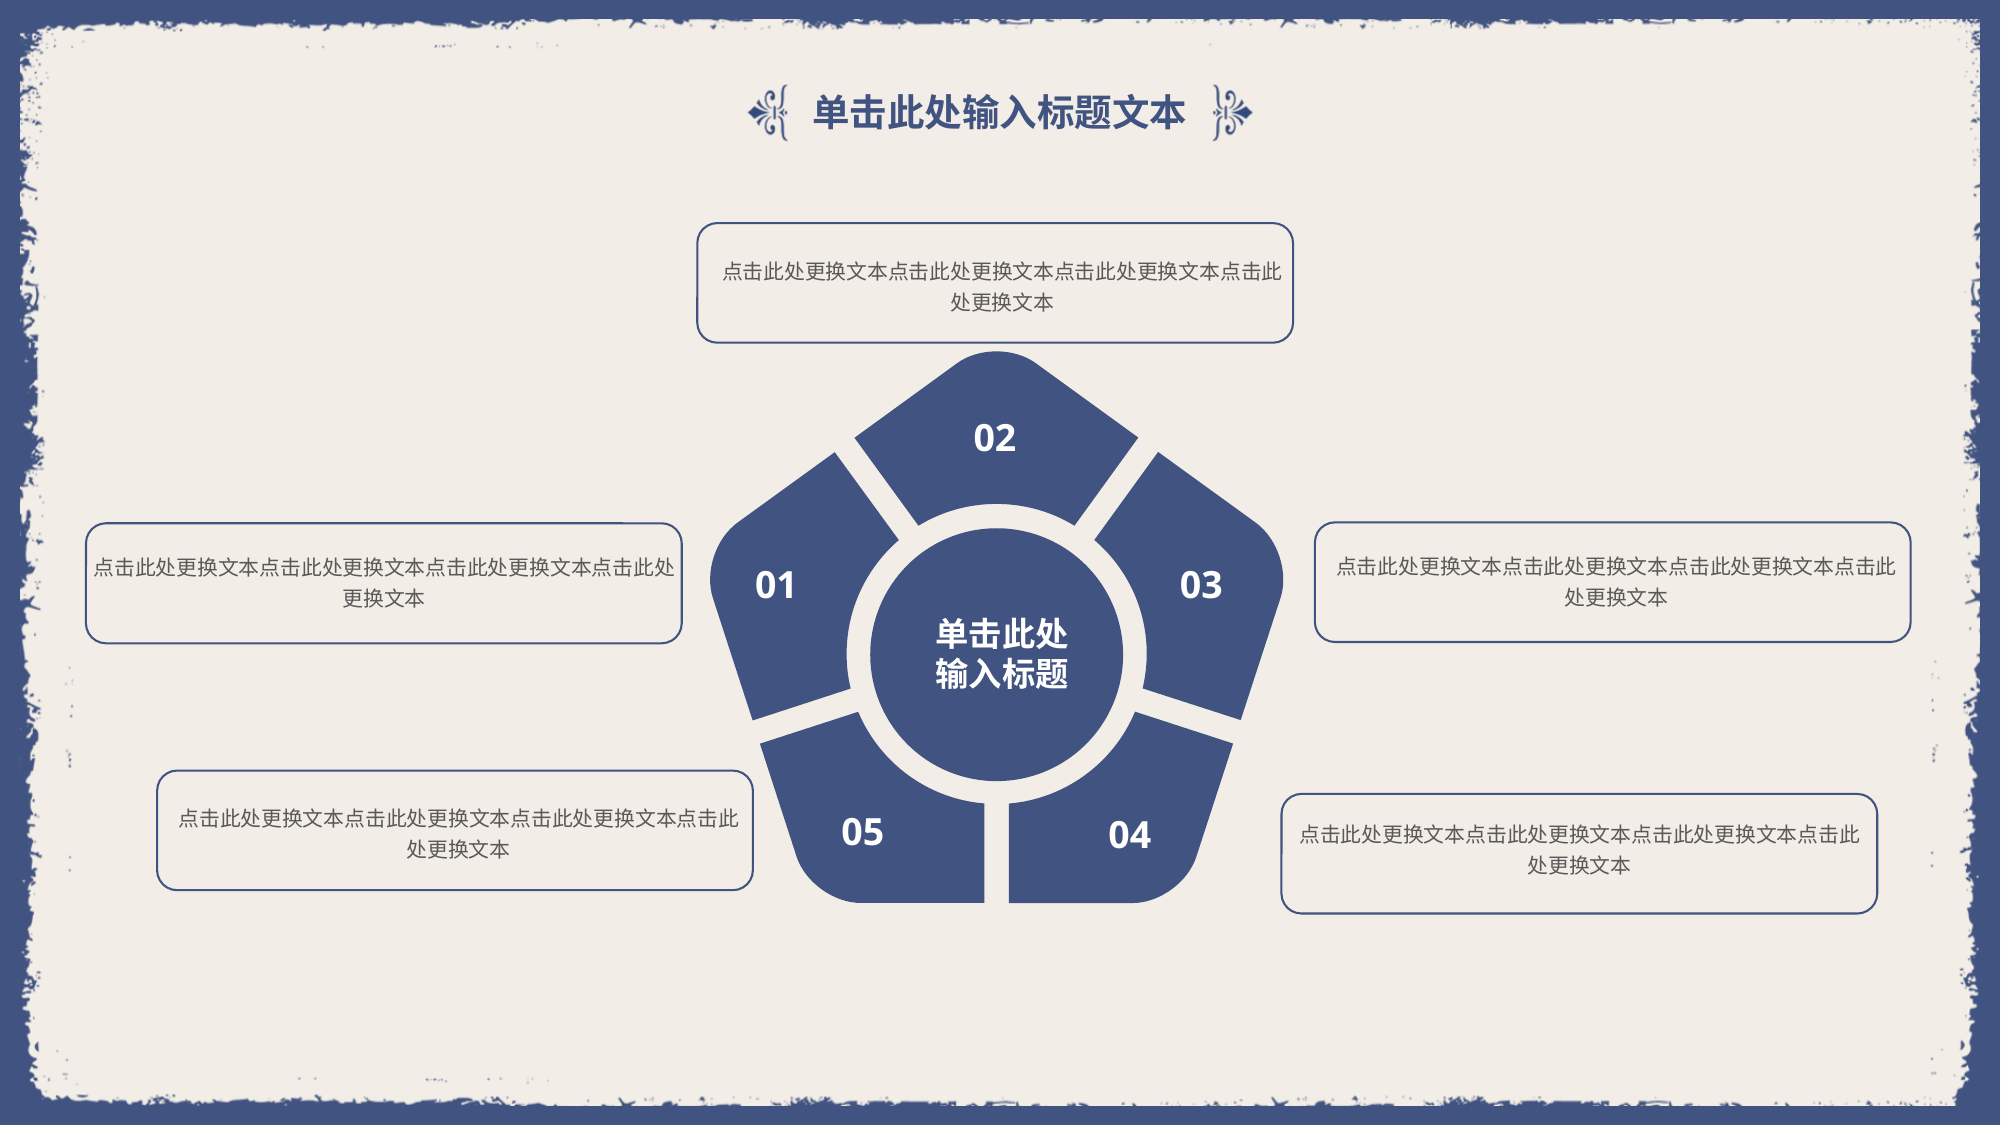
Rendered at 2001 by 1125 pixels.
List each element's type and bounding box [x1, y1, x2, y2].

text_box [0, 6, 2000, 1119]
text_box [1314, 522, 1918, 642]
text_box [697, 223, 1304, 343]
text_box [157, 770, 704, 891]
picture [1204, 93, 1262, 134]
text_box [78, 523, 690, 644]
picture [738, 93, 796, 134]
text_box [1277, 793, 1881, 914]
text_box [704, 347, 1289, 904]
